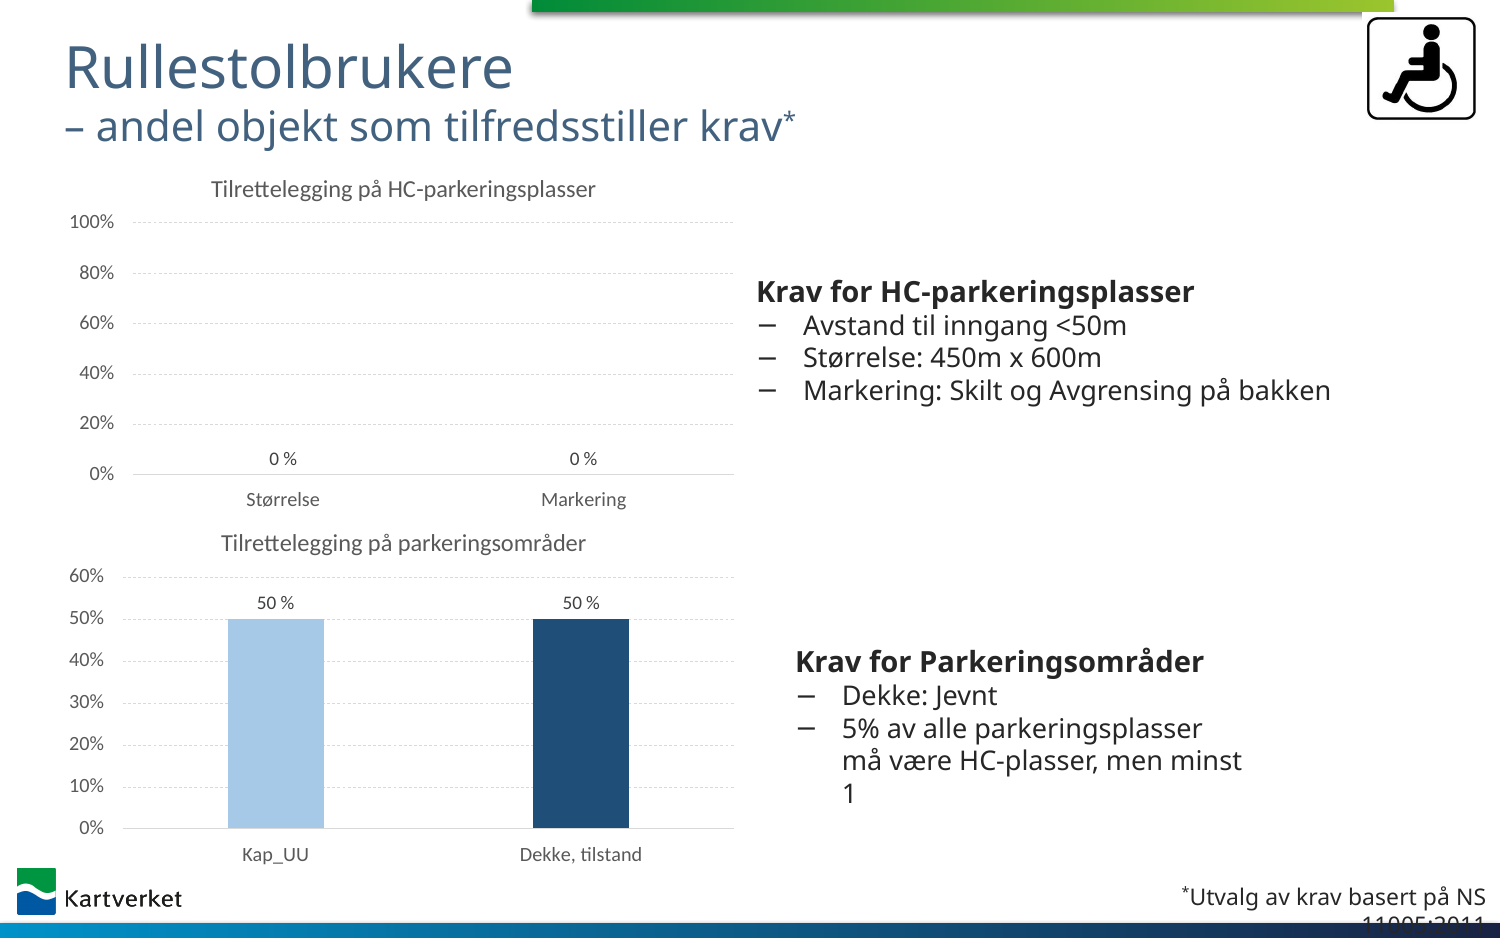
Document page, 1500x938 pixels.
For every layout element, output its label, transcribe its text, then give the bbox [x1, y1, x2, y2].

picture [1362, 12, 1481, 126]
text_box *Utvalg av krav basert på NS 11005:2011 [1068, 873, 1500, 938]
text_box Rullestolbrukere – andel objekt som tilfredsstiller krav* [49, 25, 1431, 158]
picture [62, 520, 746, 874]
picture [62, 166, 746, 519]
text_box Krav for Parkeringsområder Dekke: Jevnt 5% av alle parkeringsplasser må være HC-plasser, men minst 1 [780, 636, 1261, 816]
text_box Krav for HC-parkeringsplasser Avstand til inngang <50m Størrelse: 450m x 600m Markering: Skilt og Avgrensing på bakken [750, 265, 1346, 413]
